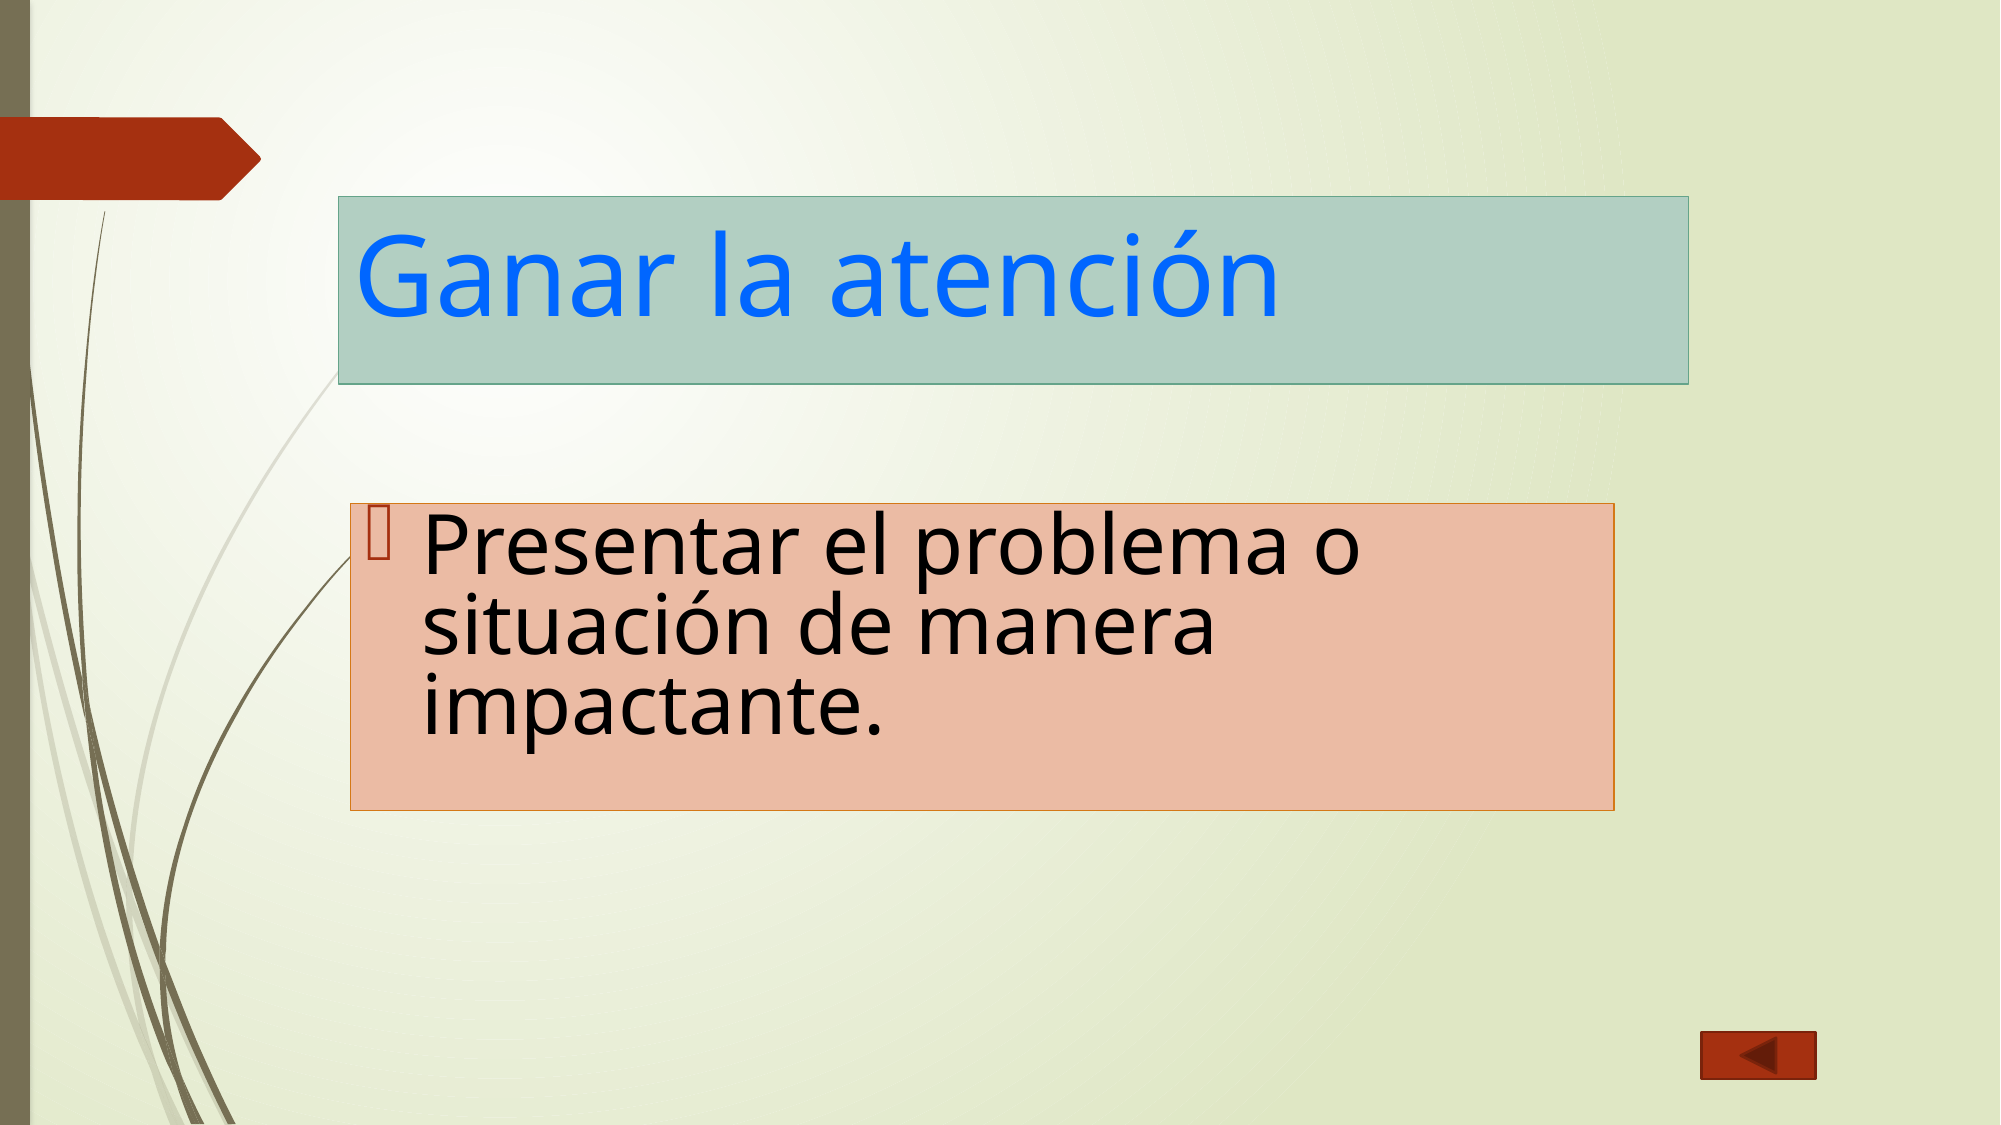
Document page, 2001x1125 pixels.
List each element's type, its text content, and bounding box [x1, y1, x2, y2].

list Presentar el problema o situación de manera impactante. [350, 503, 1615, 811]
title Ganar la atención [338, 196, 1689, 385]
text_box [1700, 1031, 1817, 1080]
